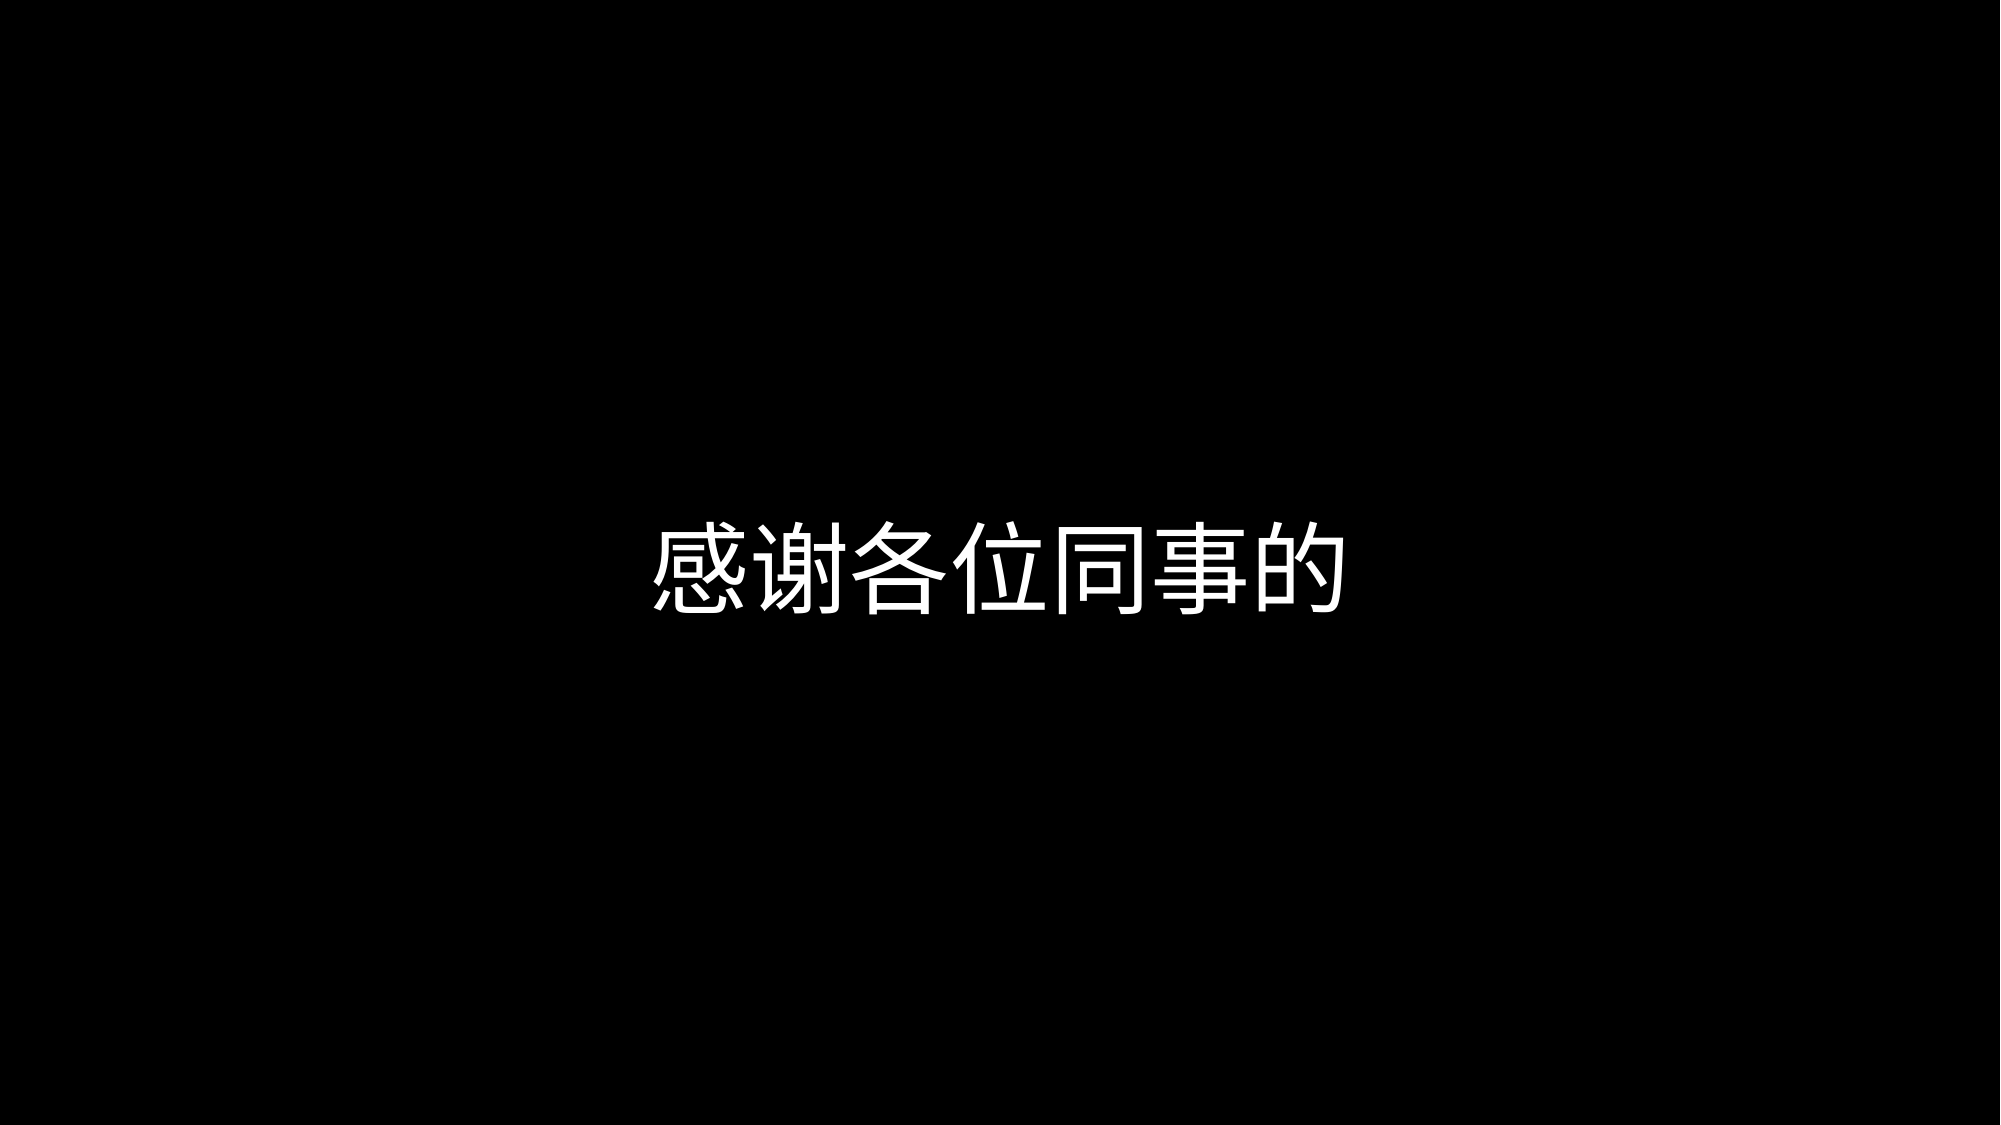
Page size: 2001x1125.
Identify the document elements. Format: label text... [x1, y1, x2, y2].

text_box 感谢各位同事的 [516, 481, 1484, 644]
